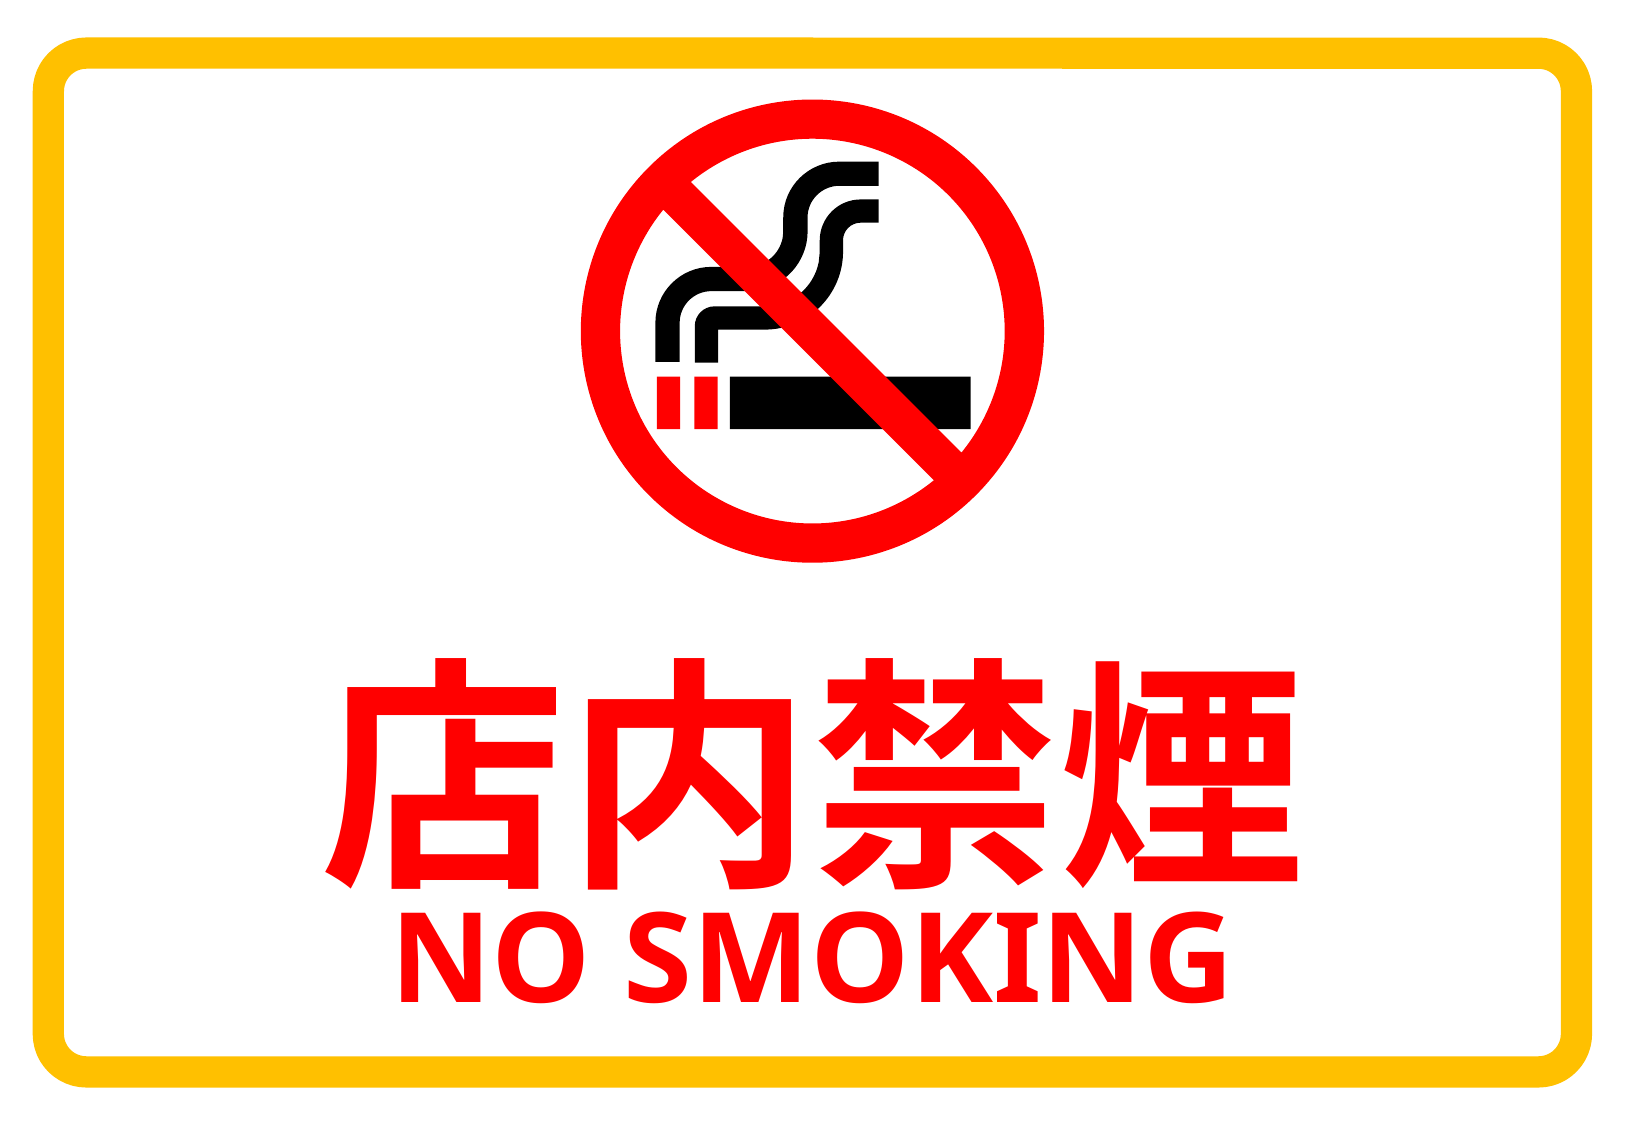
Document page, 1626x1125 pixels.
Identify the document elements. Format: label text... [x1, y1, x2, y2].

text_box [580, 99, 1045, 563]
text_box [46, 924, 1579, 1075]
text_box NO SMOKING [249, 869, 1375, 1035]
text_box 店内禁煙 [0, 613, 1625, 924]
text_box [46, 50, 1579, 613]
